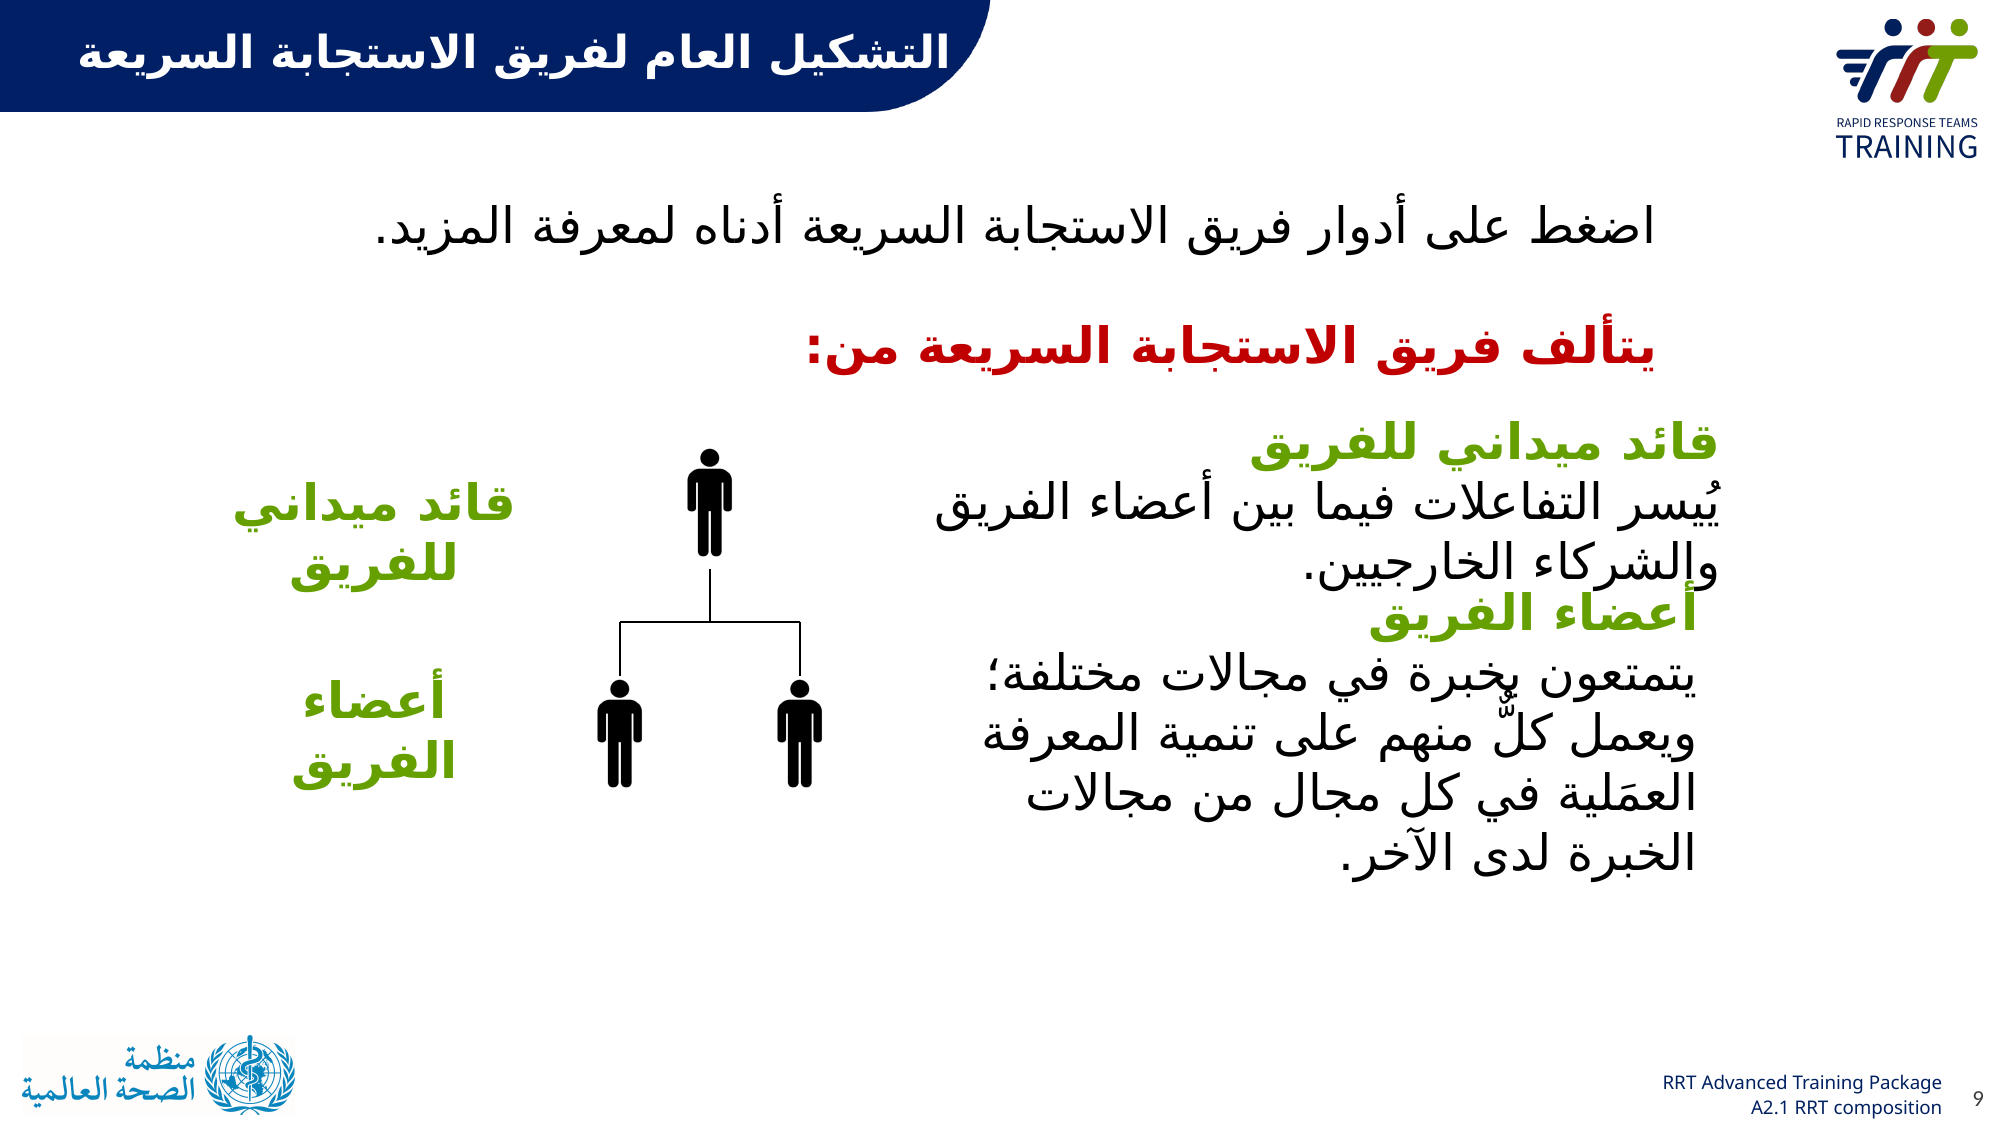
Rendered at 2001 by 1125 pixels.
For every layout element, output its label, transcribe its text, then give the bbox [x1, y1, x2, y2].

text_box أعضاء الفريق يتمتعون بخبرة في مجالات مختلفة؛ ويعمل كلٌّ منهم على تنمية المعرفة العمَلية في كل مجال من مجالات الخبرة لدى الآخر. [908, 573, 1706, 889]
picture [682, 448, 737, 557]
text_box قائد ميداني للفريق [198, 462, 551, 598]
text_box أعضاء الفريق [235, 660, 515, 796]
text_box قائد ميداني للفريق يُيسر التفاعلات فيما بين أعضاء الفريق والشركاء الخارجيين. [908, 401, 1729, 597]
picture [592, 678, 647, 788]
picture [772, 678, 827, 788]
picture [1835, 19, 1978, 167]
picture [252, 1050, 258, 1059]
text_box اضغط على أدوار فريق الاستجابة السريعة أدناه لمعرفة المزيد. يتألف فريق الاستجابة السريعة من: [257, 186, 1665, 382]
picture [22, 1035, 295, 1115]
title التشكيل العام لفريق الاستجابة السريعة [0, 0, 961, 108]
picture [0, 0, 991, 112]
slide_number 9 [1882, 1037, 1912, 1082]
